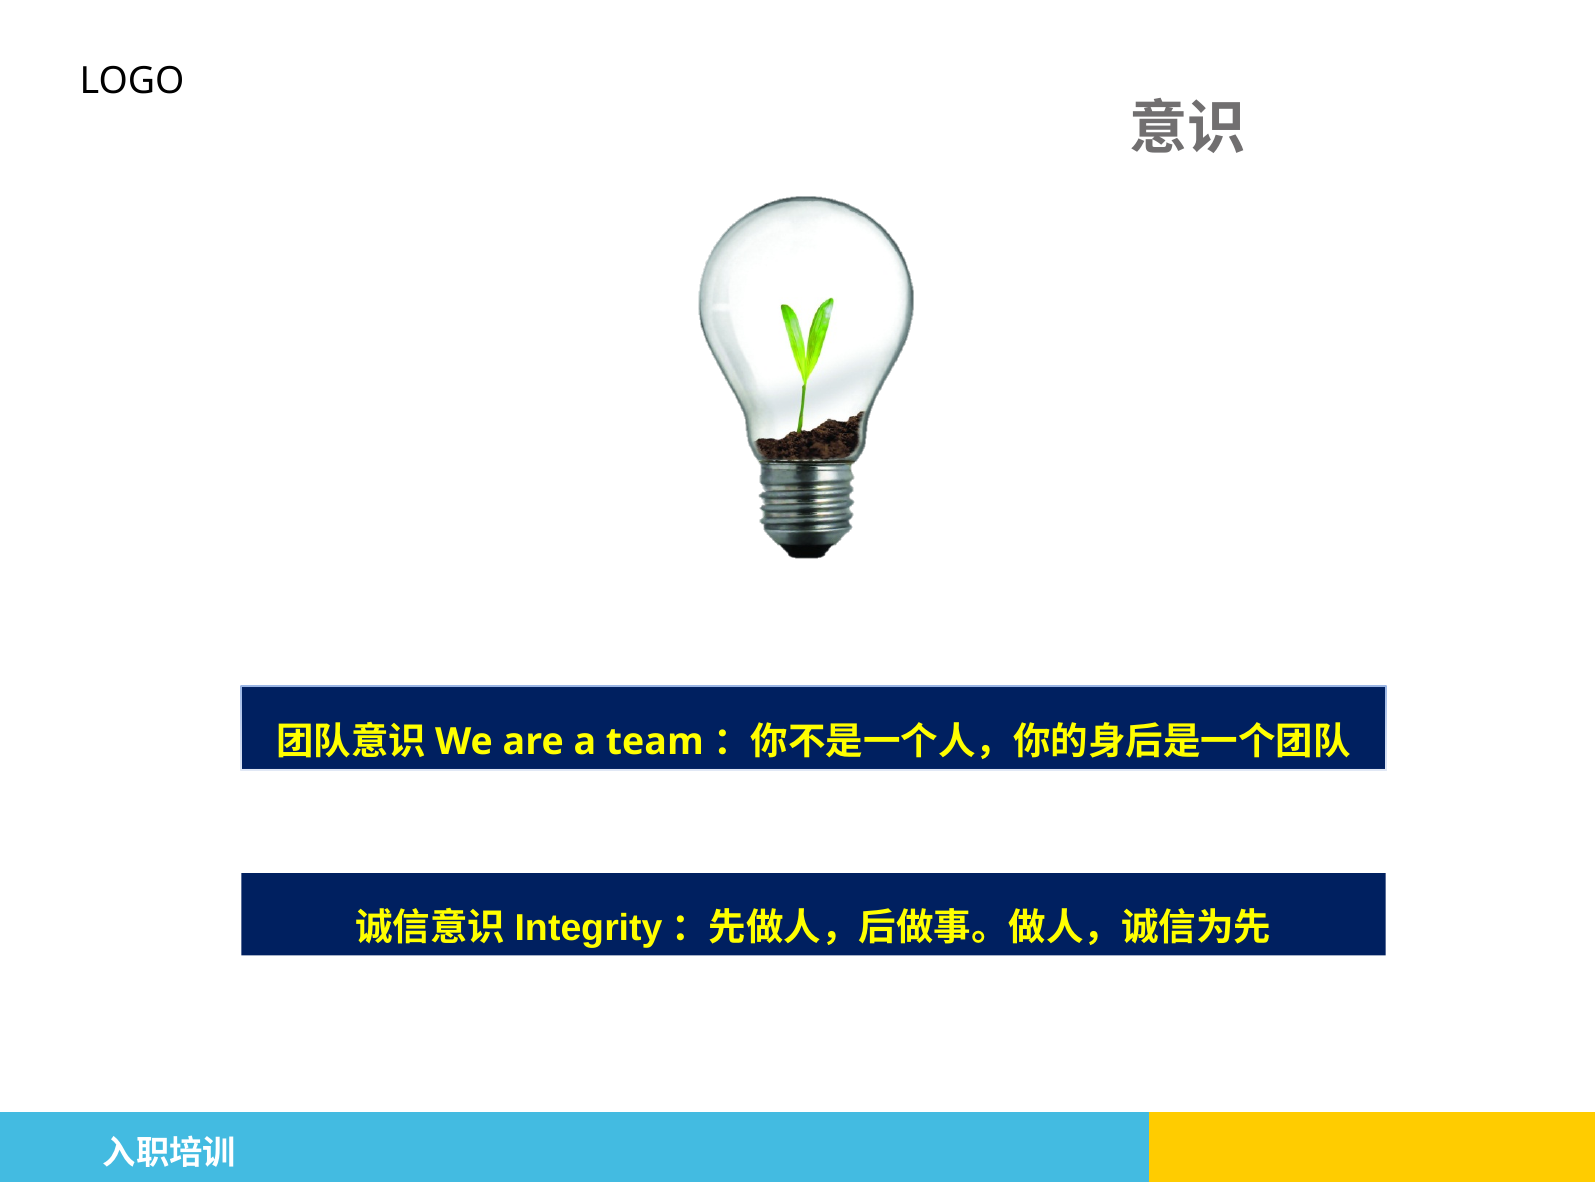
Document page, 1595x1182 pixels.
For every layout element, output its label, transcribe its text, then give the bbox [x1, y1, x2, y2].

title 意识 [318, 58, 1501, 193]
text_box 诚信意识Integrity：先做人，后做事。做人，诚信为先 [241, 873, 1386, 956]
picture [684, 184, 950, 571]
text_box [239, 685, 1388, 772]
